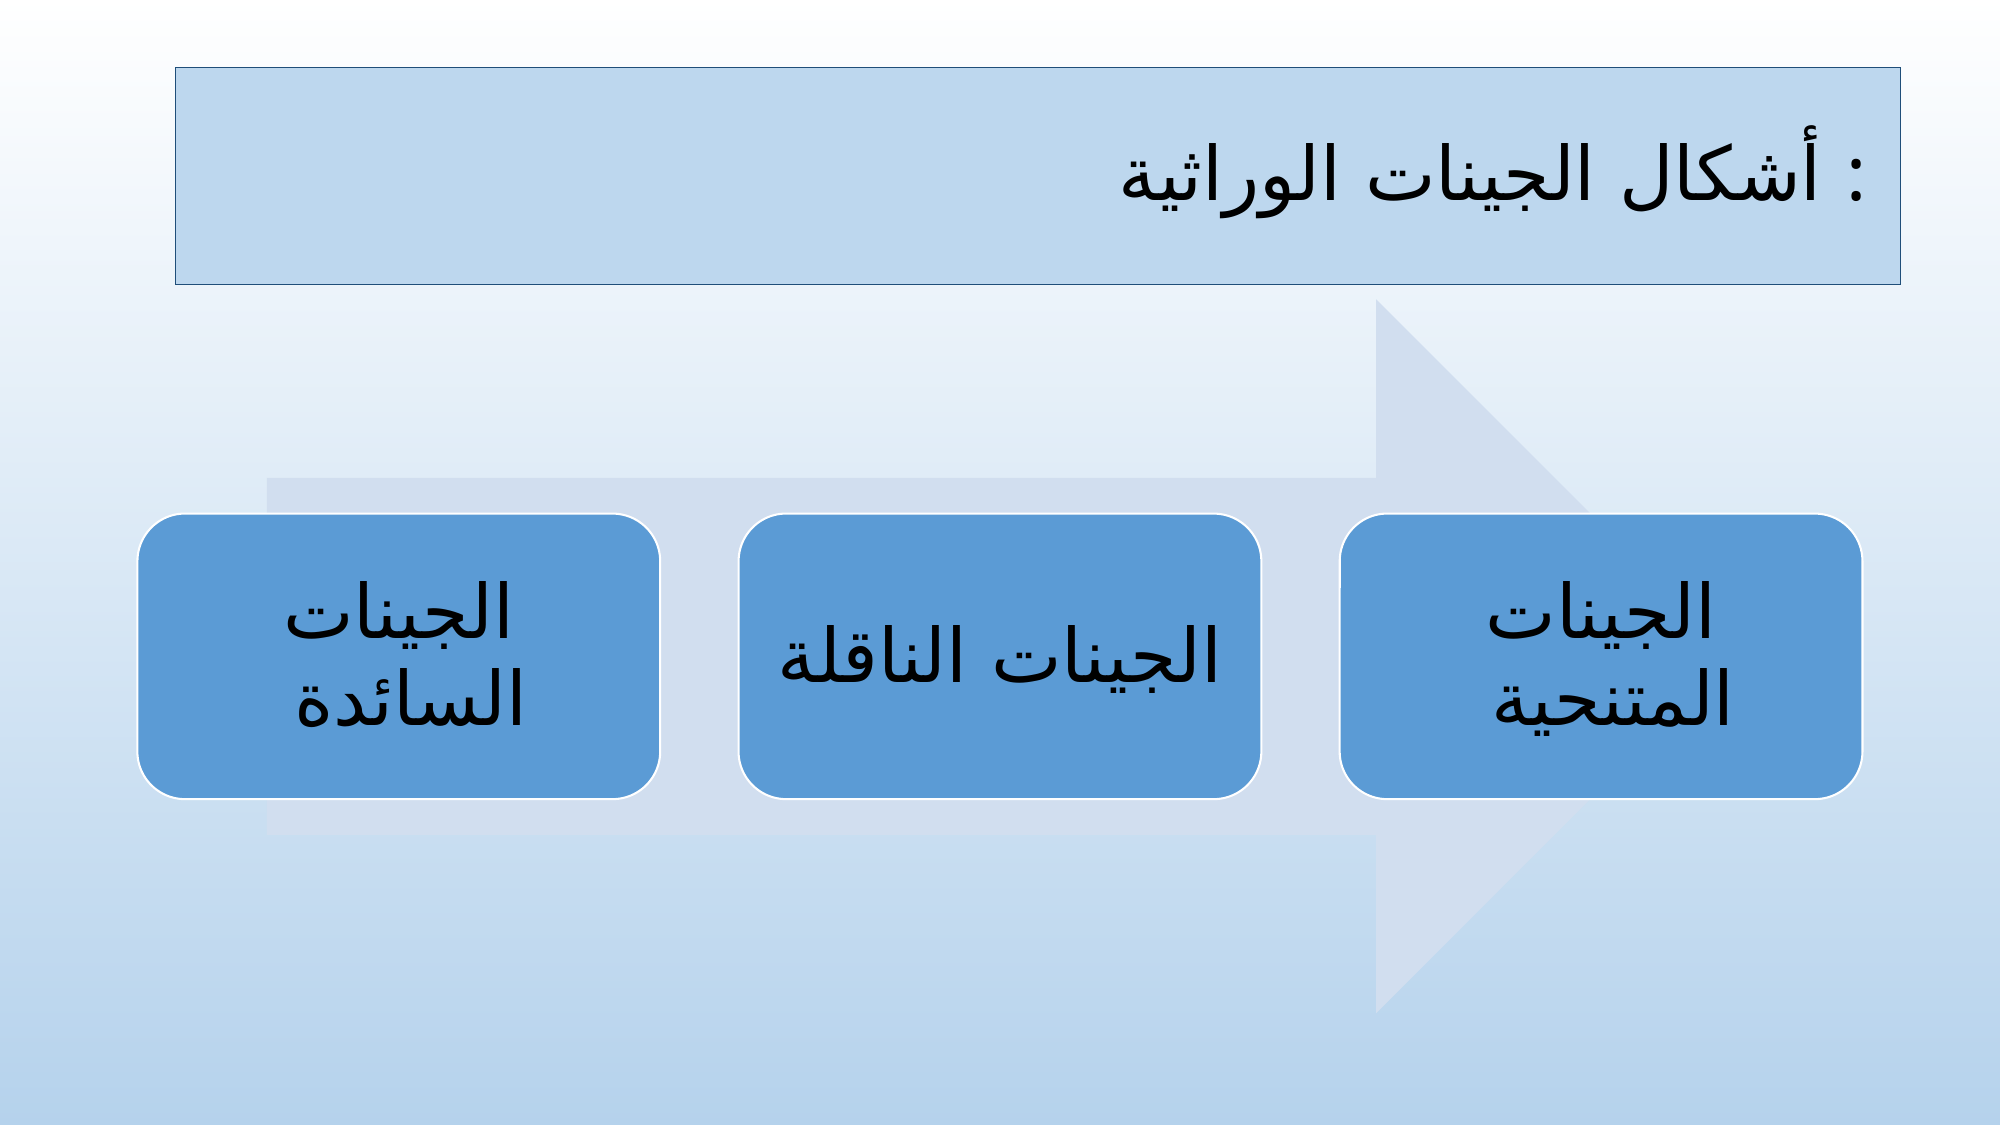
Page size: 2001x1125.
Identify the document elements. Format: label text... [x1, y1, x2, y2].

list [137, 299, 1863, 1014]
title أشكال الجينات الوراثية : [175, 67, 1901, 285]
